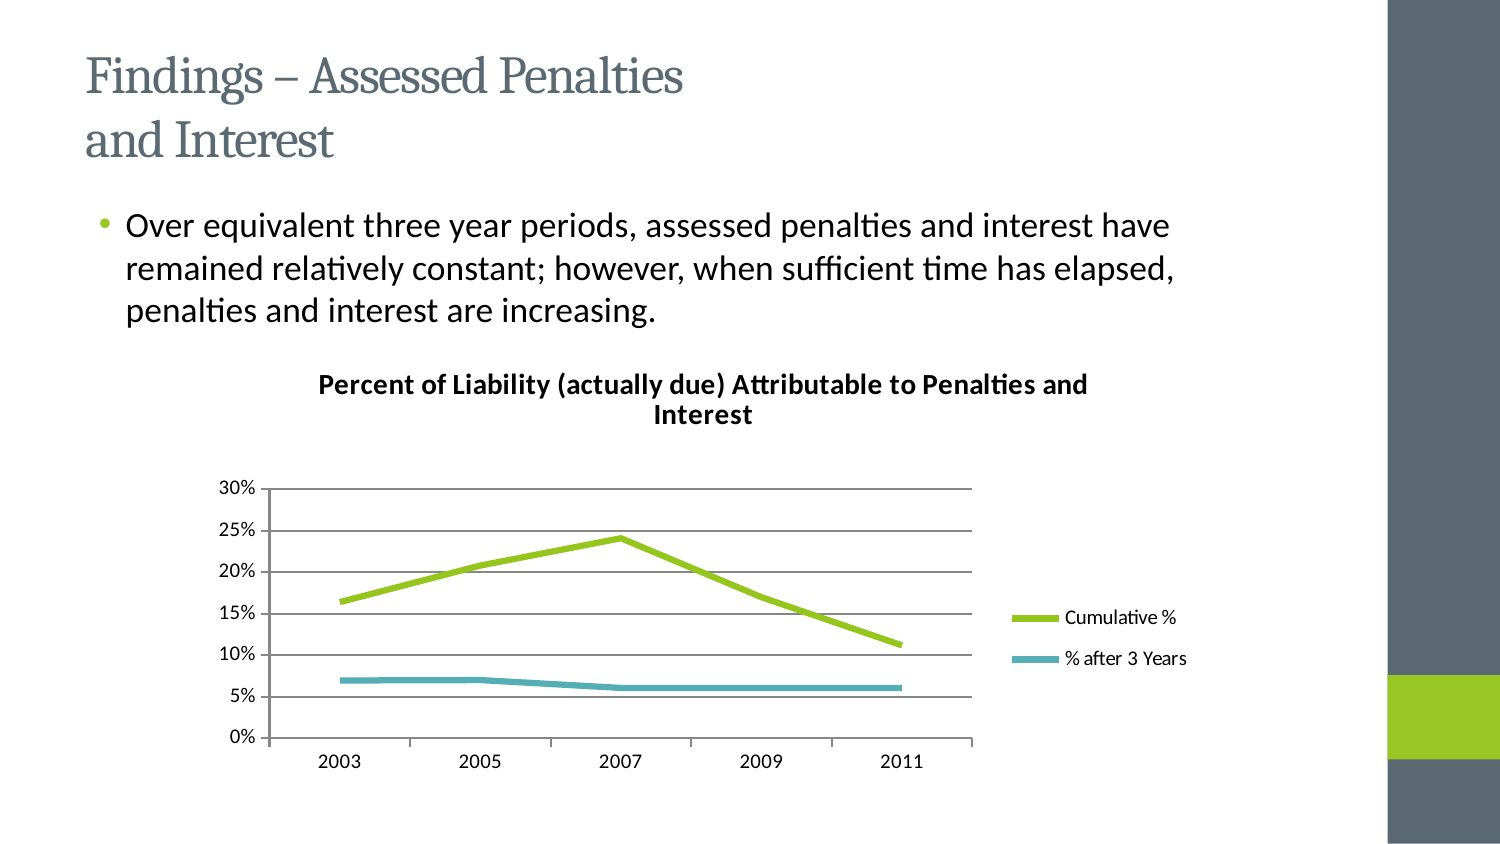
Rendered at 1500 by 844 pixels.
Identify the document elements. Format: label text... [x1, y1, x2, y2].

list Over equivalent three year periods, assessed penalties and interest have remained relatively constant; however, when sufficient time has elapsed, penalties and interest are increasing. [75, 196, 1325, 788]
title Findings – Assessed Penalties and Interest [75, 33, 1325, 175]
chart [165, 346, 1243, 810]
